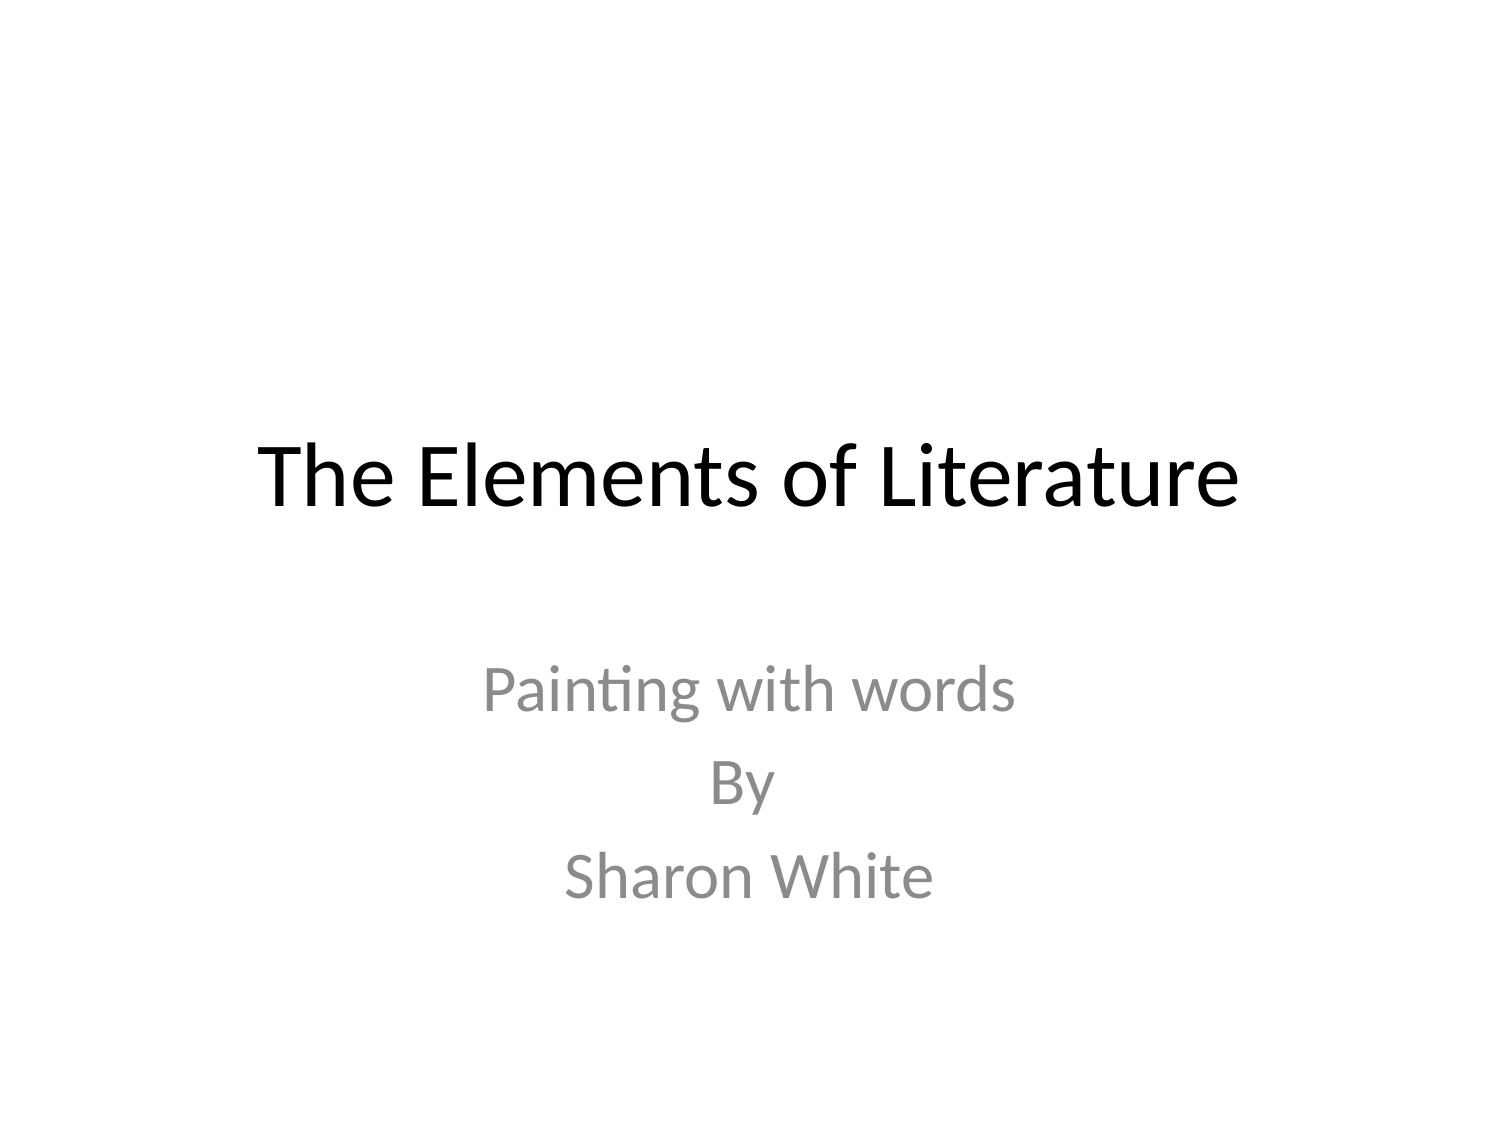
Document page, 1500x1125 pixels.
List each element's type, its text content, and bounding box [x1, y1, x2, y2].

title The Elements of Literature [112, 349, 1388, 591]
subtitle Painting with words By Sharon White [225, 637, 1275, 925]
